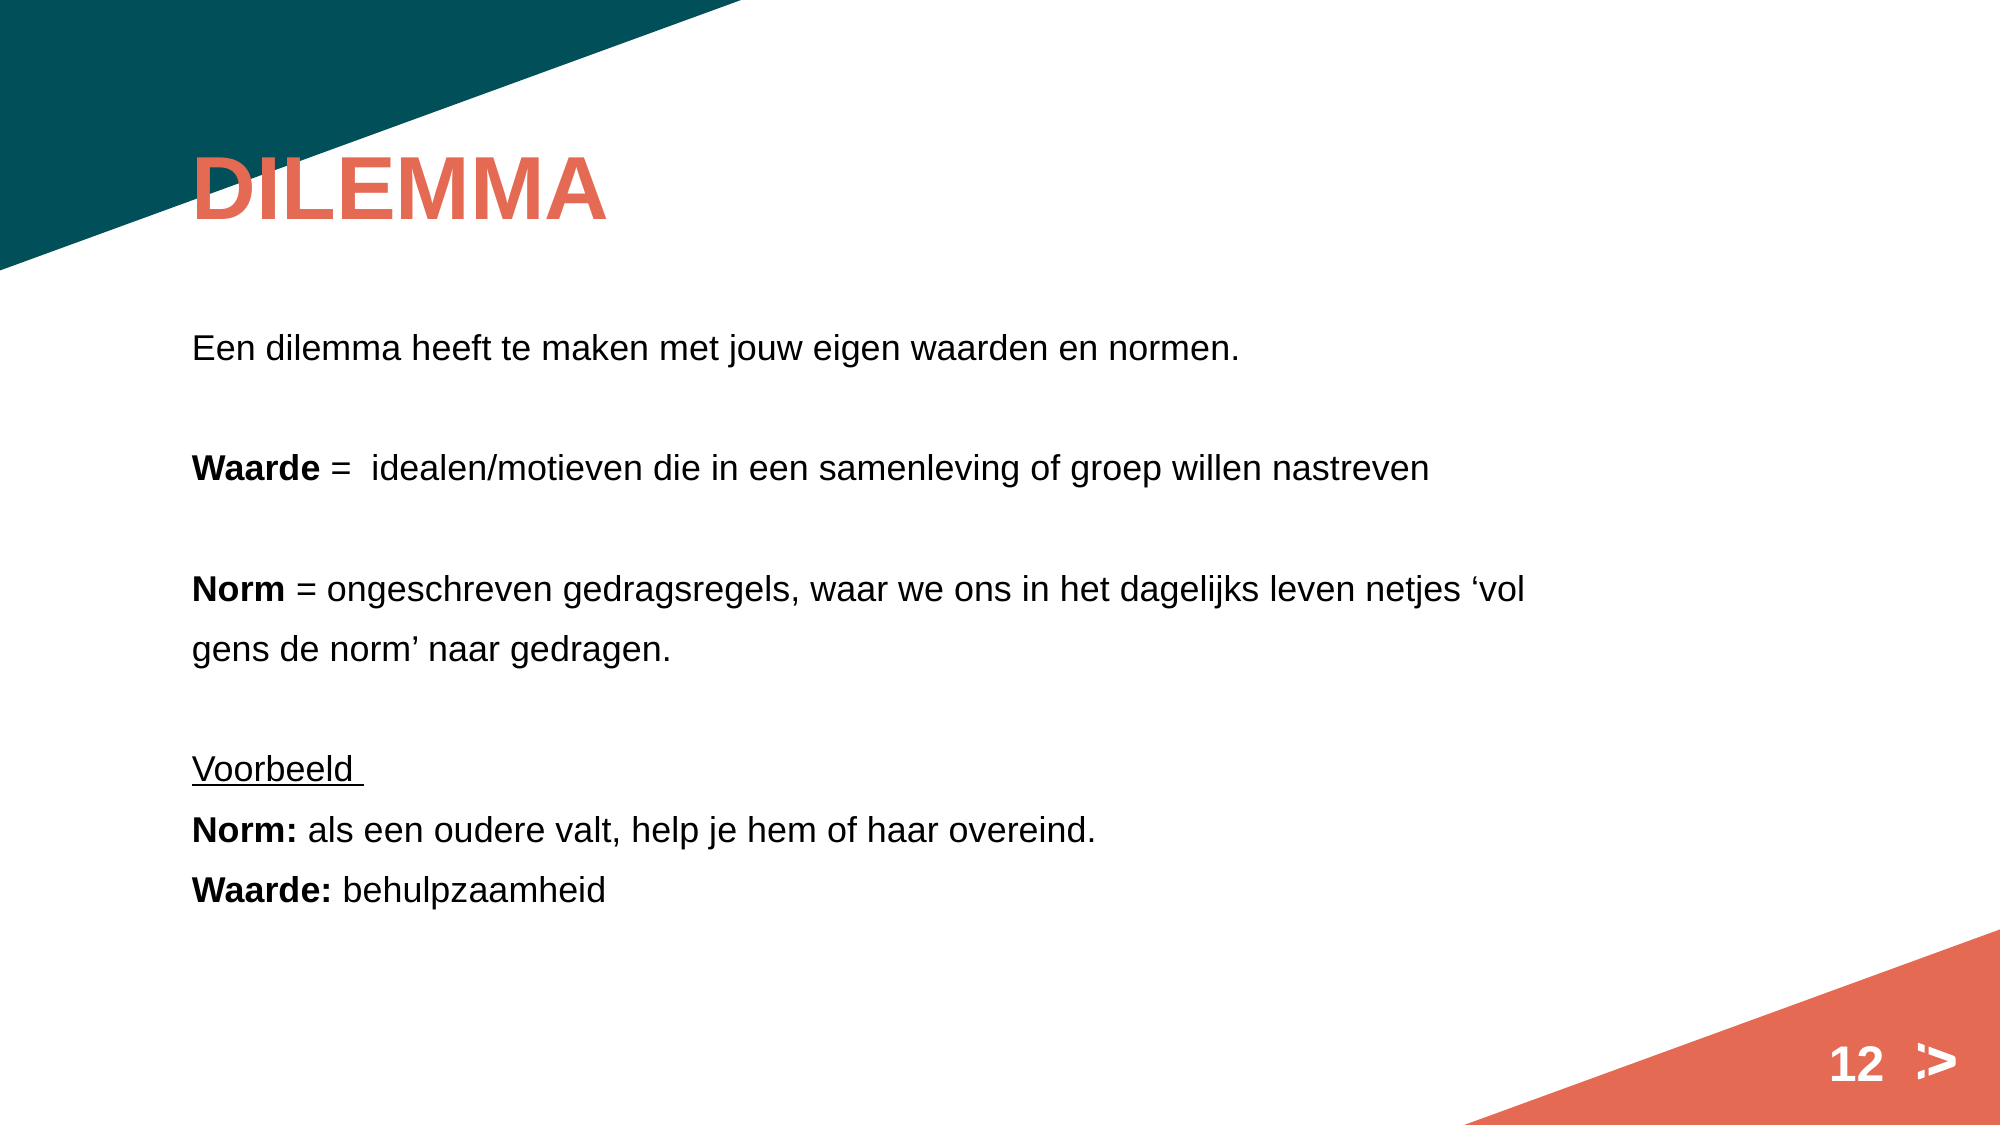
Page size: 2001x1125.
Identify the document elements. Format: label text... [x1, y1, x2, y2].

list Een dilemma heeft te maken met jouw eigen waarden en normen. Waarde = idealen/motieven die in een samenleving of groep willen nastreven Norm = ongeschreven gedragsregels, waar we ons in het dagelijks leven netjes ‘vol gens de norm’ naar gedragen. Voorbeeld Norm: als een oudere valt, help je hem of haar overeind. Waarde: behulpzaamheid [191, 307, 1746, 911]
slide_number 12 [1772, 1030, 1885, 1091]
title dilemma [191, 147, 1746, 238]
